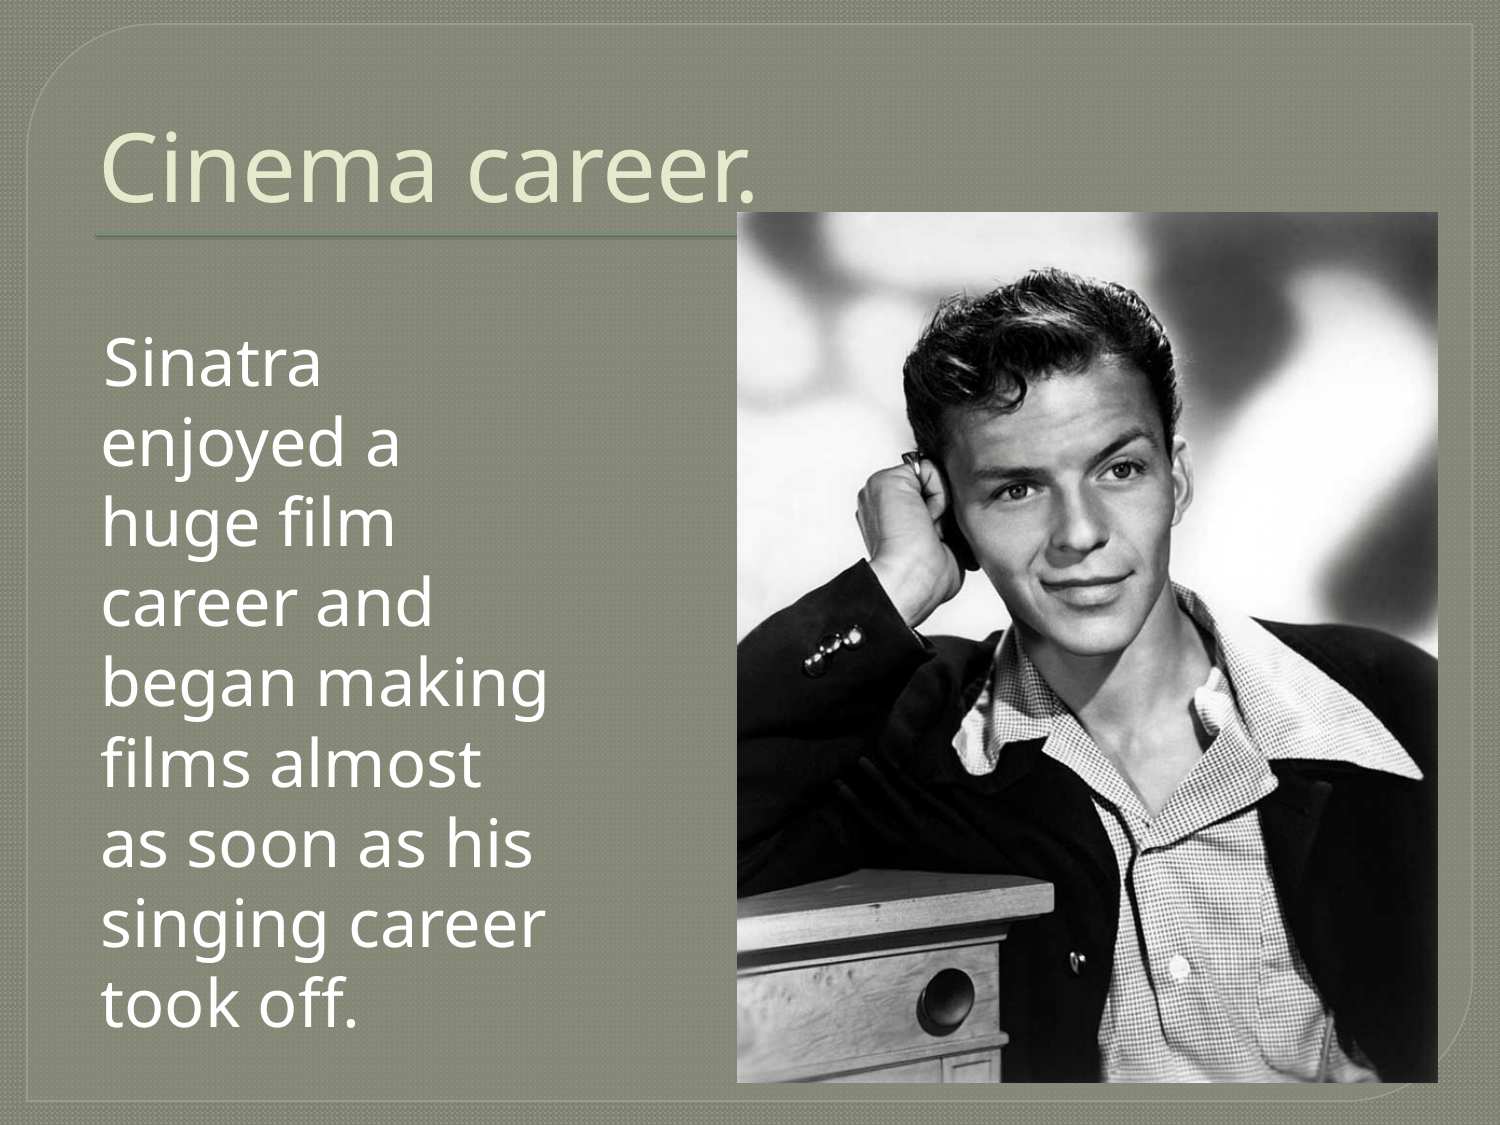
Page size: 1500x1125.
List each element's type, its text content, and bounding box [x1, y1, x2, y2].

picture [737, 212, 1438, 1083]
title Cinema career. [75, 41, 1425, 230]
list Sinatra enjoyed a huge film career and began making films almost as soon as his singing career took off. [37, 312, 575, 1055]
